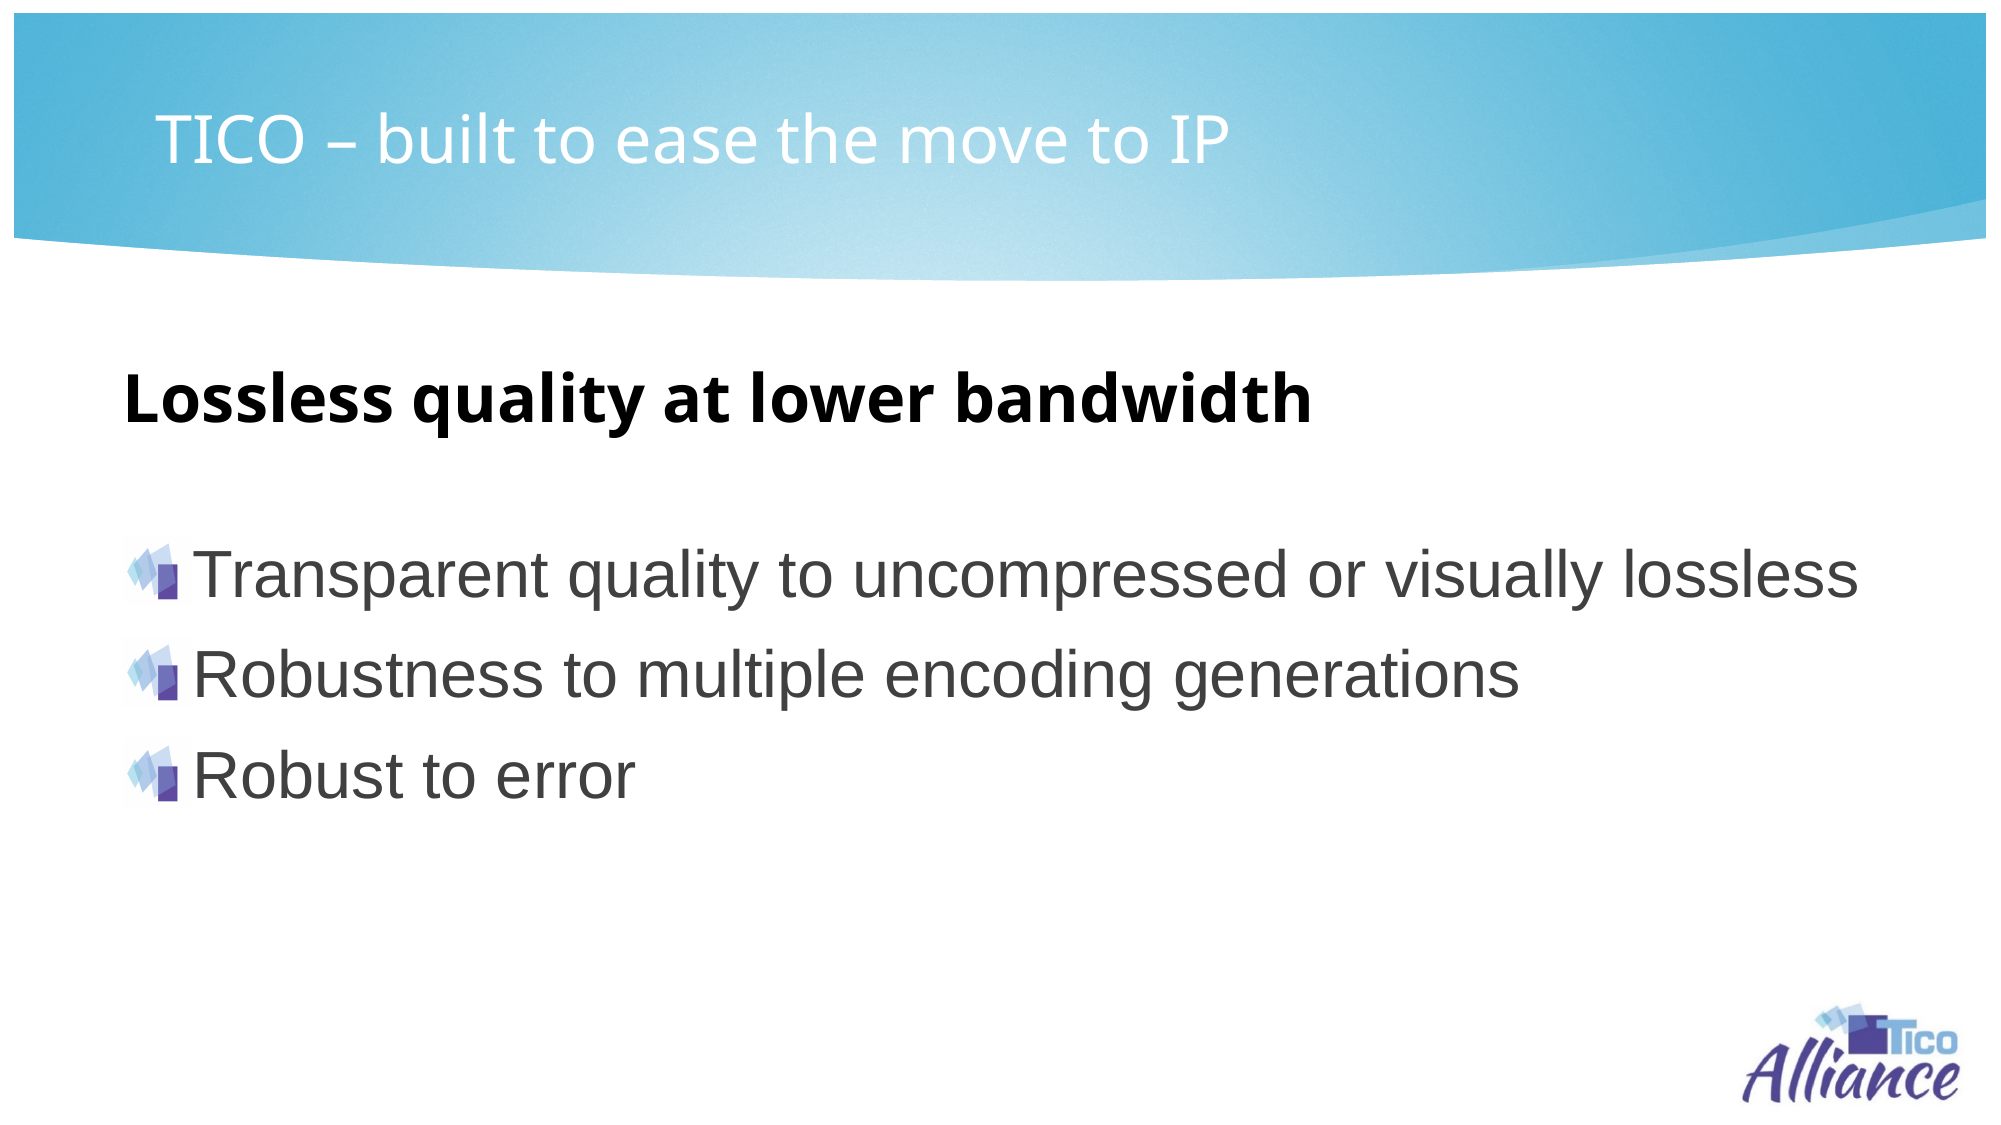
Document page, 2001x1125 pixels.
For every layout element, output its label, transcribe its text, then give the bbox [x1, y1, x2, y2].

text_box TICO – built to ease the move to IP [140, 89, 1249, 184]
picture [122, 737, 193, 808]
picture [1729, 995, 1971, 1107]
list Transparent quality to uncompressed or visually lossless Robustness to multiple encoding generations Robust to error [108, 522, 1979, 988]
title Lossless quality at lower bandwidth [108, 338, 1792, 454]
picture [122, 535, 193, 606]
picture [122, 636, 193, 707]
